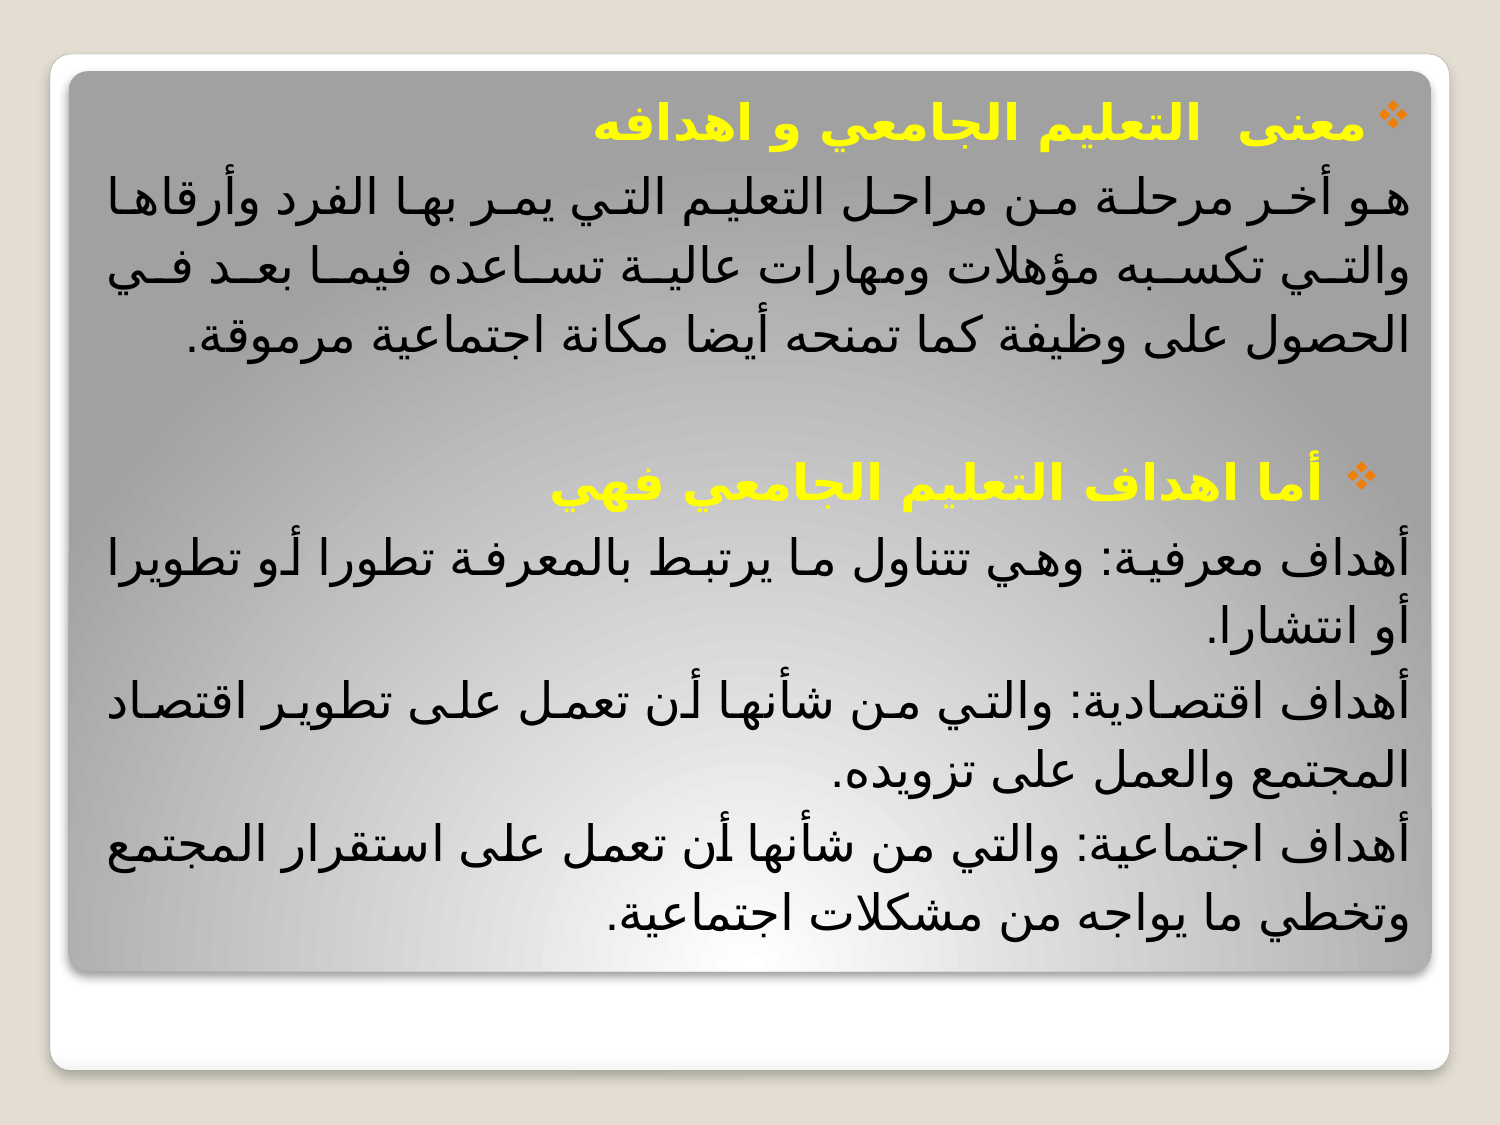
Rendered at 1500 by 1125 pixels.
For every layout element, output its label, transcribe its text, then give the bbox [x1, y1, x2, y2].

list معنى التعليم الجامعي و اهدافه هو أخر مرحلة من مراحل التعليم التي يمر بها الفرد وأرقاها والتي تكسبه مؤهلات ومهارات عالية تساعده فيما بعد في الحصول على وظيفة كما تمنحه أيضا مكانة اجتماعية مرموقة. أما اهداف التعليم الجامعي فهي أهداف معرفية: وهي تتناول ما يرتبط بالمعرفة تطورا أو تطويرا أو انتشارا. أهداف اقتصادية: والتي من شأنها أن تعمل على تطوير اقتصاد المجتمع والعمل على تزويده. أهداف اجتماعية: والتي من شأنها أن تعمل على استقرار المجتمع وتخطي ما يواجه من مشكلات اجتماعية. [76, 66, 1427, 1071]
